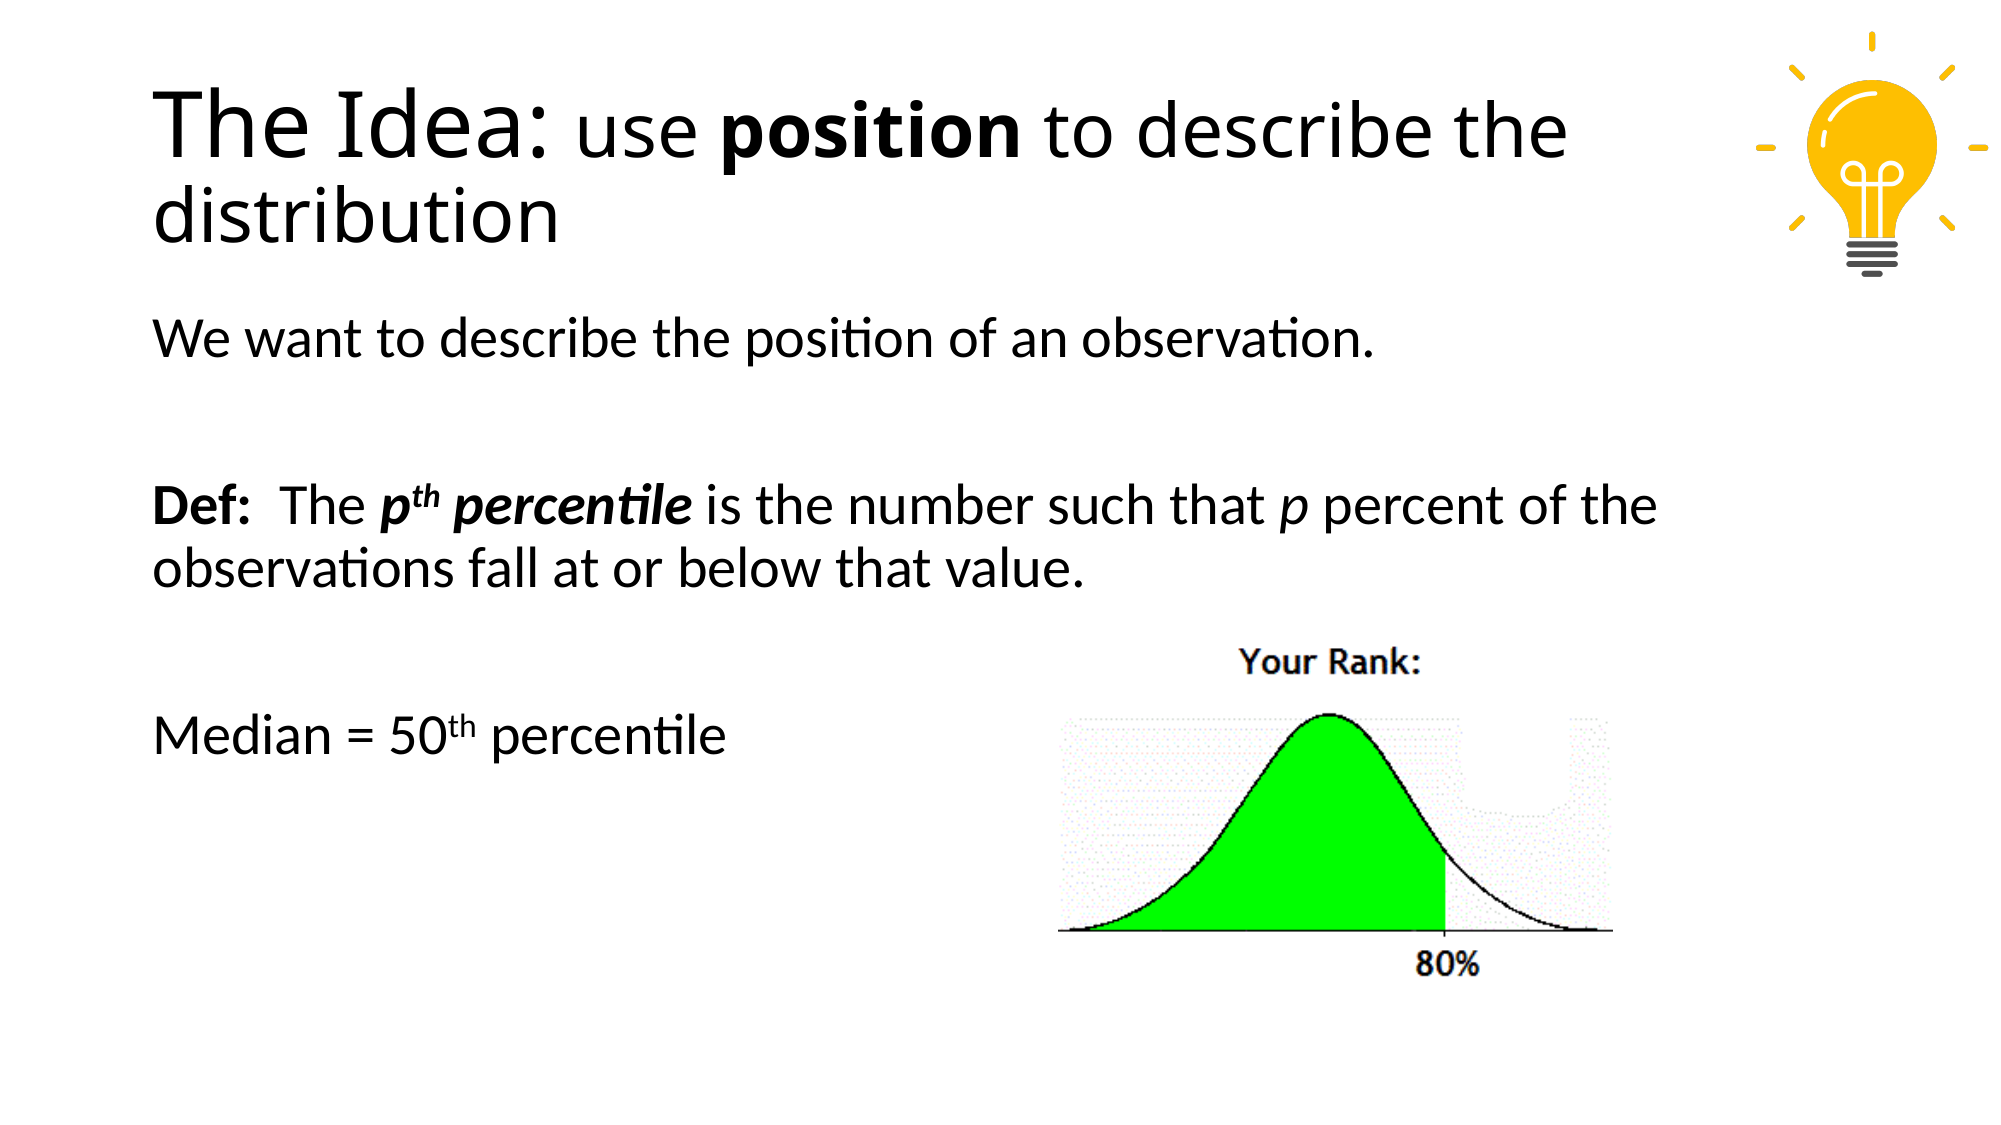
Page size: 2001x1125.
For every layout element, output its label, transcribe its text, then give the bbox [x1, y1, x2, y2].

picture [1691, 0, 2000, 328]
picture [1058, 630, 1613, 1007]
title The Idea: use position to describe the distribution [137, 59, 1691, 278]
list We want to describe the position of an observation. Def: The pth percentile is the number such that p percent of the observations fall at or below that value. Median = 50th percentile [137, 299, 1863, 1014]
